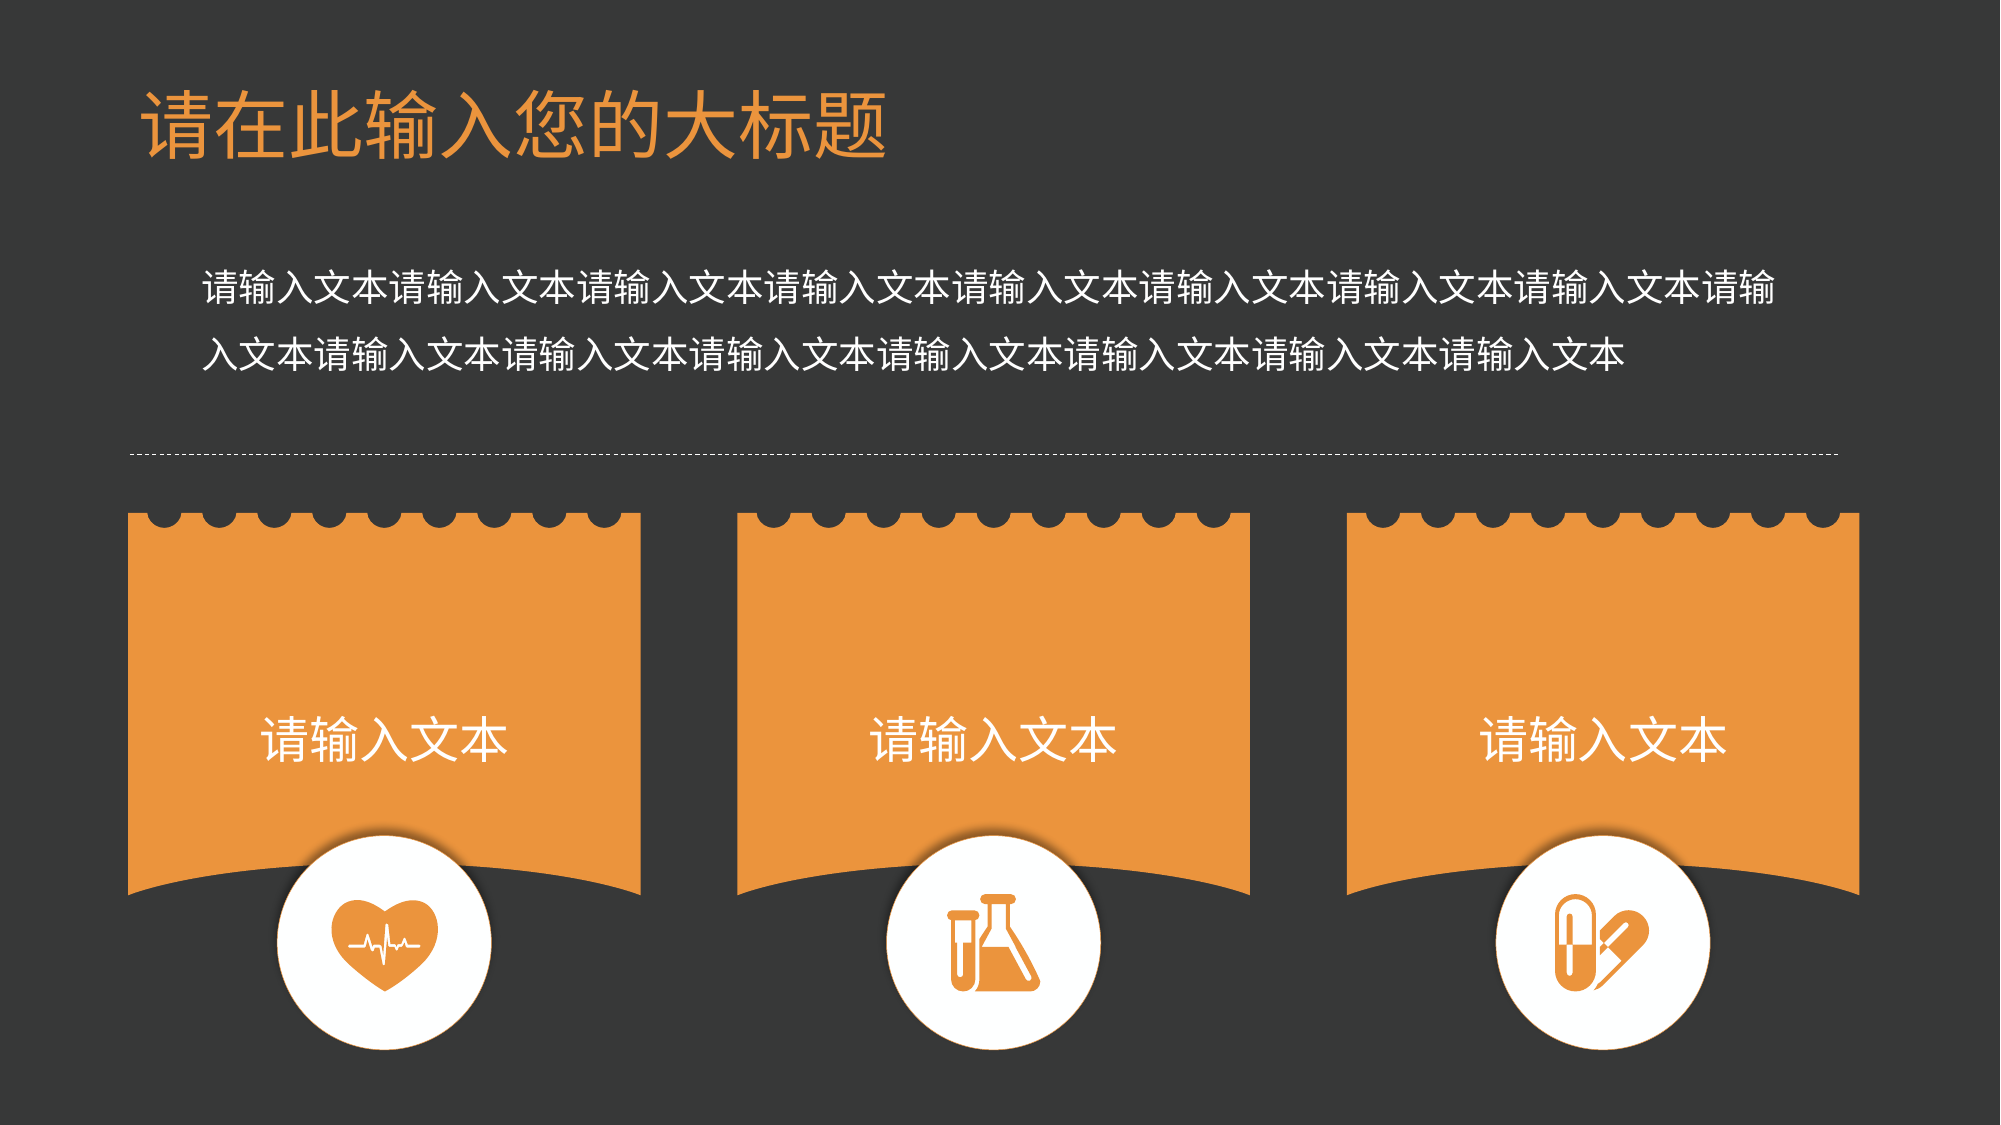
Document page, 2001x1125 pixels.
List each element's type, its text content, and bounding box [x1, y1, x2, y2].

text_box [947, 910, 980, 992]
text_box [885, 834, 1102, 1051]
text_box [1593, 910, 1650, 991]
text_box 请输入文本 [127, 511, 642, 897]
text_box [974, 894, 1041, 992]
text_box [1555, 894, 1596, 992]
text_box 请输入文本 [1345, 511, 1861, 897]
title 请在此输入您的大标题 [123, 59, 1876, 200]
text_box [276, 834, 493, 1051]
text_box 请输入文本请输入文本请输入文本请输入文本请输入文本请输入文本请输入文本请输入文本请输入文本请输入文本请输入文本请输入文本请输入文本请输入文本请输入文本请输入文本 [185, 231, 1815, 387]
text_box [1494, 834, 1712, 1051]
text_box [331, 900, 438, 992]
text_box 请输入文本 [736, 511, 1251, 897]
